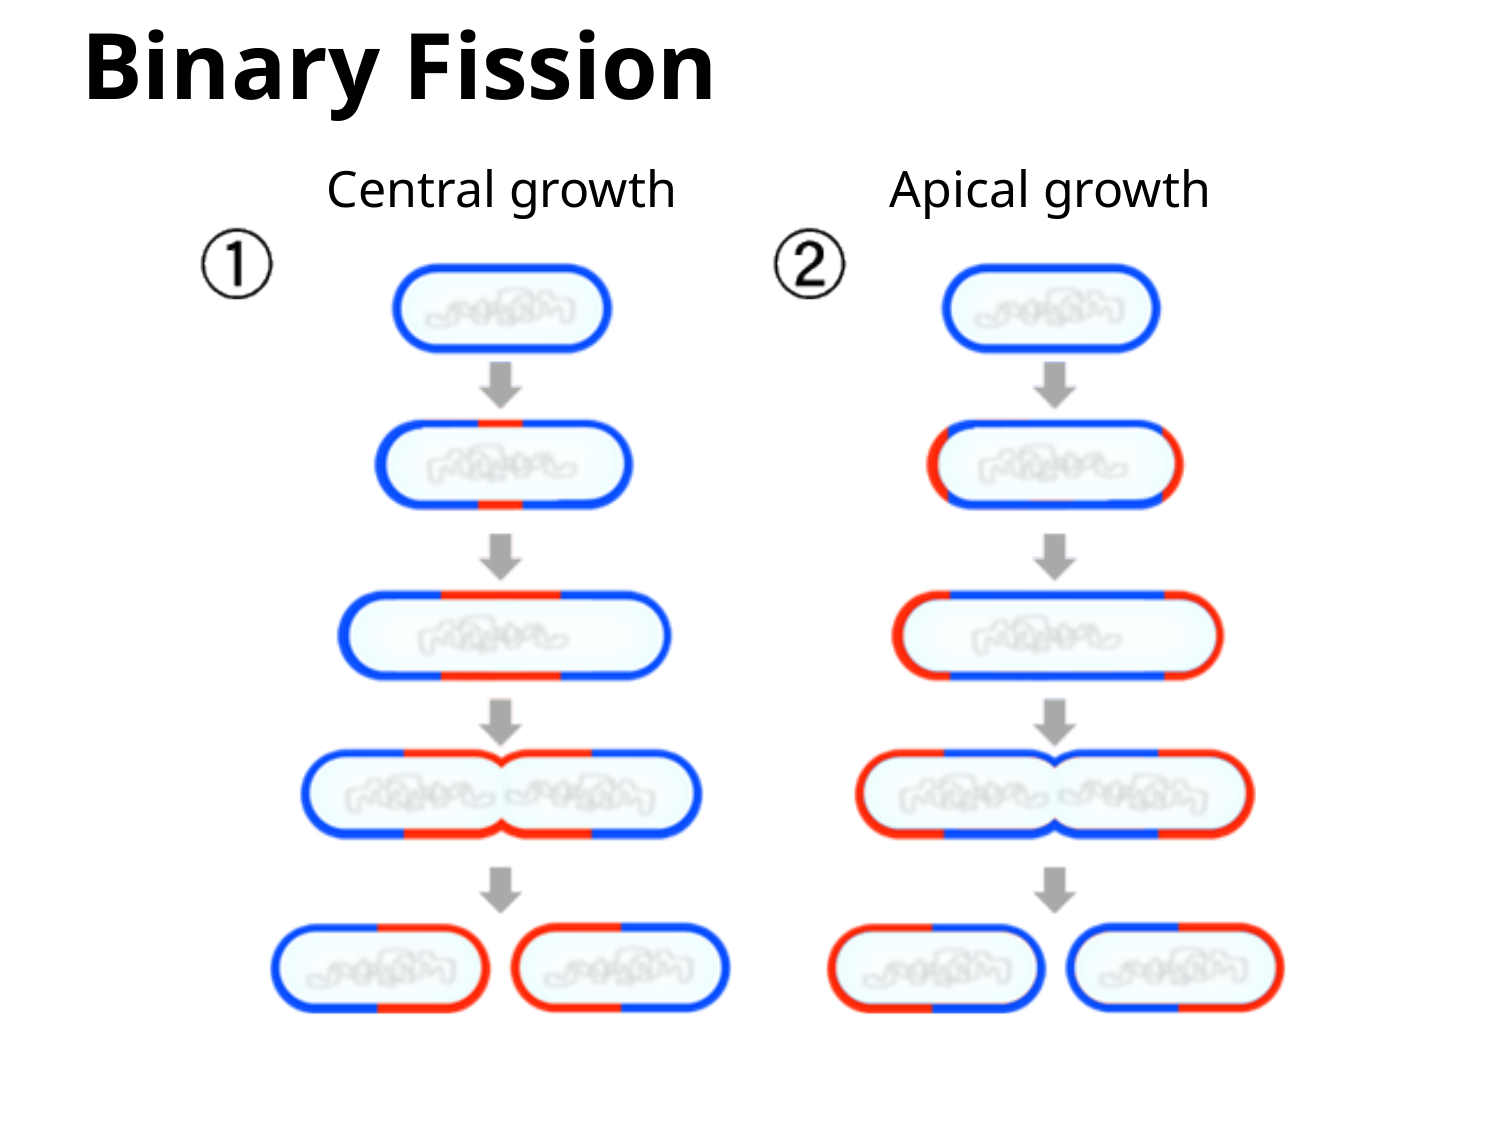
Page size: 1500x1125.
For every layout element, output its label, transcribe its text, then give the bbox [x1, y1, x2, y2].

title Binary Fission [0, 0, 801, 126]
text_box Apical growth [874, 149, 1226, 210]
text_box Central growth [311, 149, 692, 210]
picture [187, 212, 1301, 1048]
